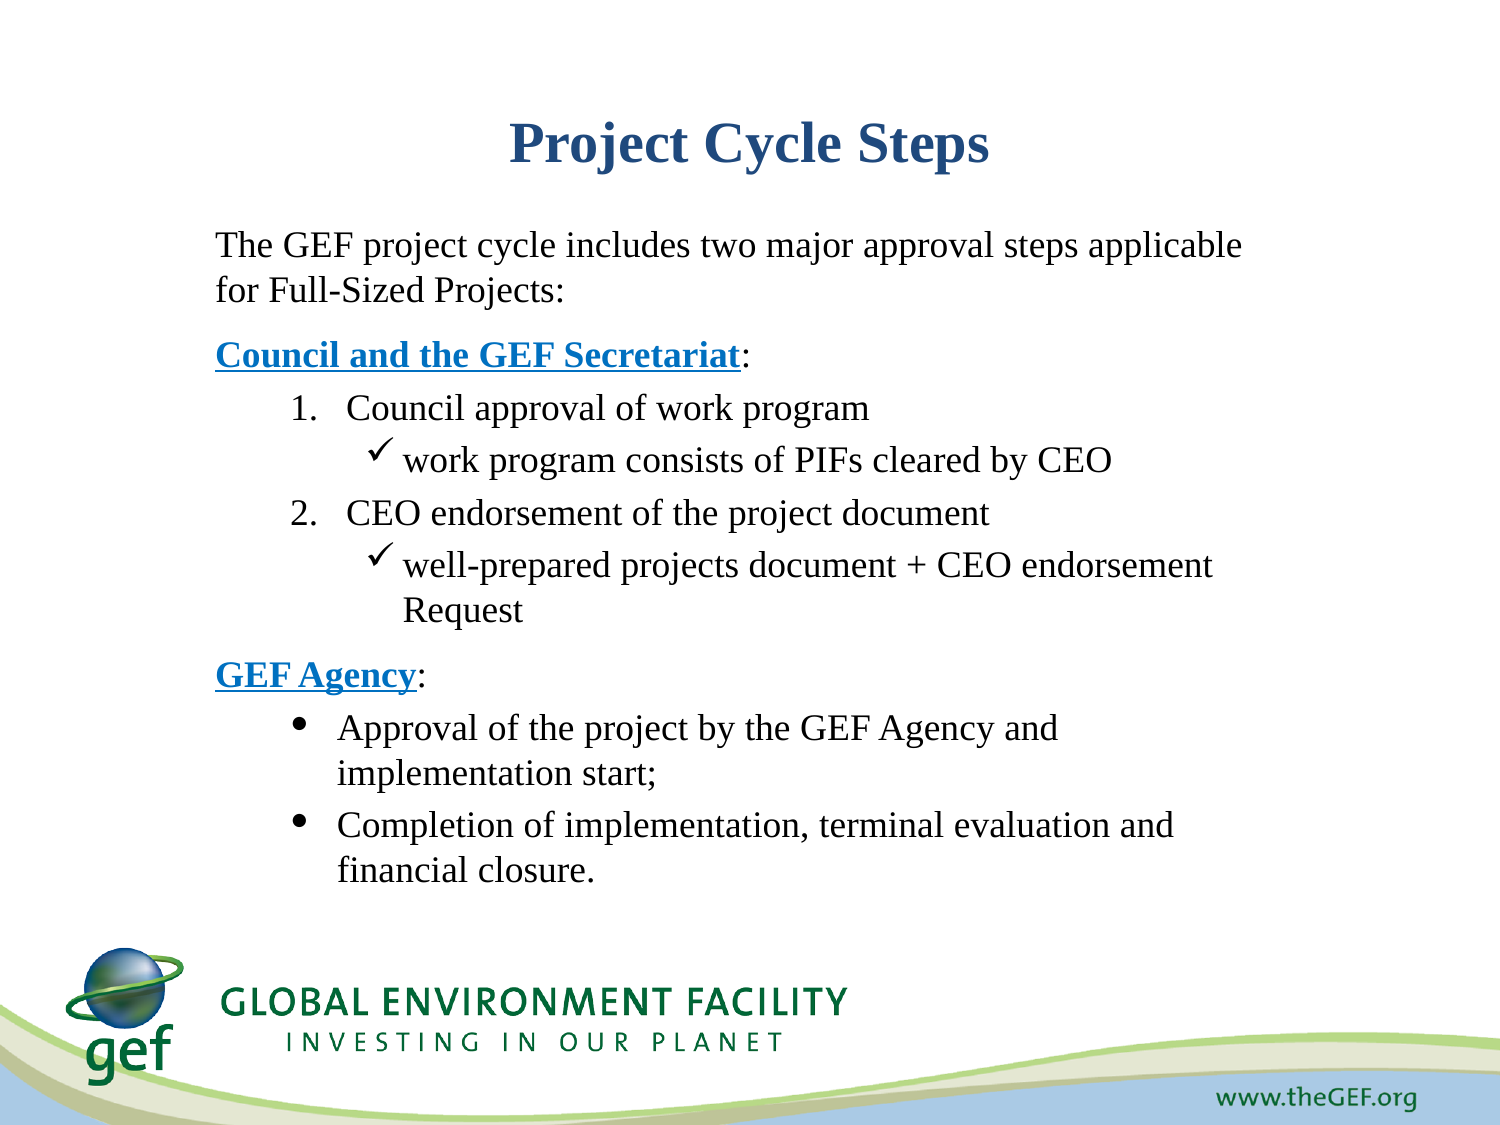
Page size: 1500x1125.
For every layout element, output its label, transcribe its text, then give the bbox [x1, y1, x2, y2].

title Project Cycle Steps [74, 44, 1426, 233]
list The GEF project cycle includes two major approval steps applicable for Full-Sized Projects: Council and the GEF Secretariat: Council approval of work program work program consists of PIFs cleared by CEO CEO endorsement of the project document well-prepared projects document + CEO endorsement Request GEF Agency: Approval of the project by the GEF Agency and implementation start; Completion of implementation, terminal evaluation and financial closure. [199, 212, 1263, 951]
picture [0, 920, 1500, 1125]
